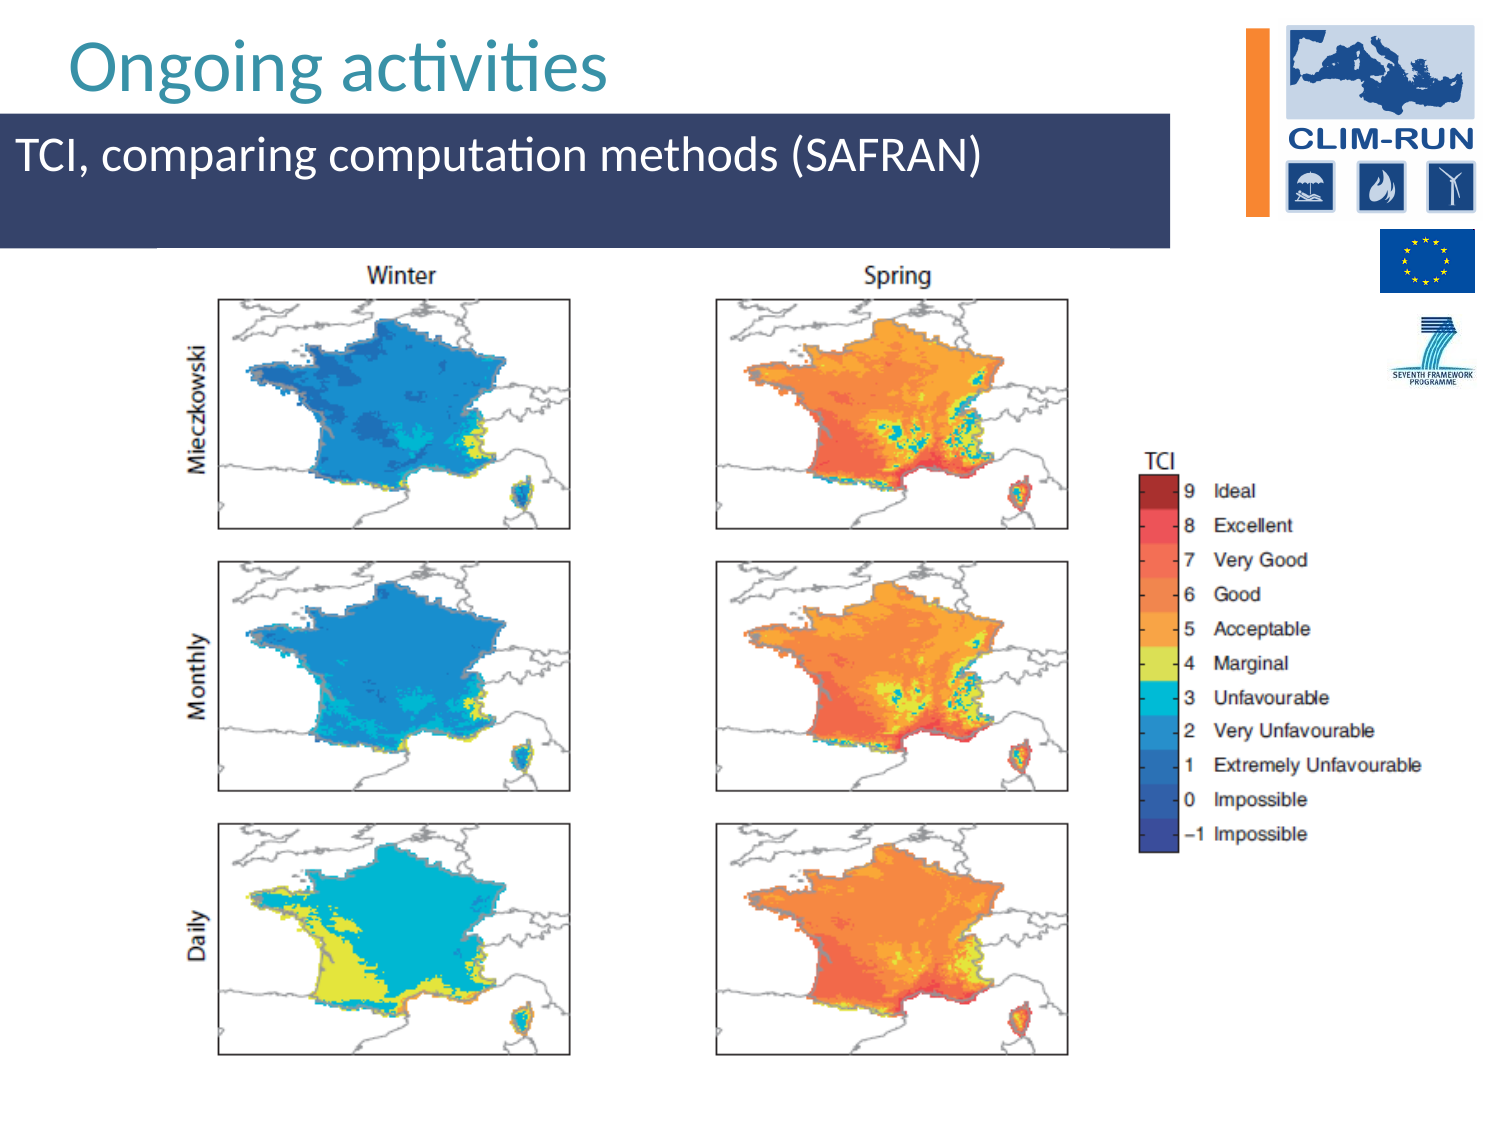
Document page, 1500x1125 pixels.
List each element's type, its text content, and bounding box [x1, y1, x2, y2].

picture [1127, 428, 1437, 916]
list TCI, comparing computation methods (SAFRAN) [0, 113, 1171, 172]
picture [1278, 18, 1483, 221]
title Ongoing activities [52, 0, 1171, 114]
picture [1381, 305, 1485, 390]
picture [156, 247, 1111, 1070]
picture [1380, 229, 1475, 293]
text_box [0, 172, 1322, 916]
